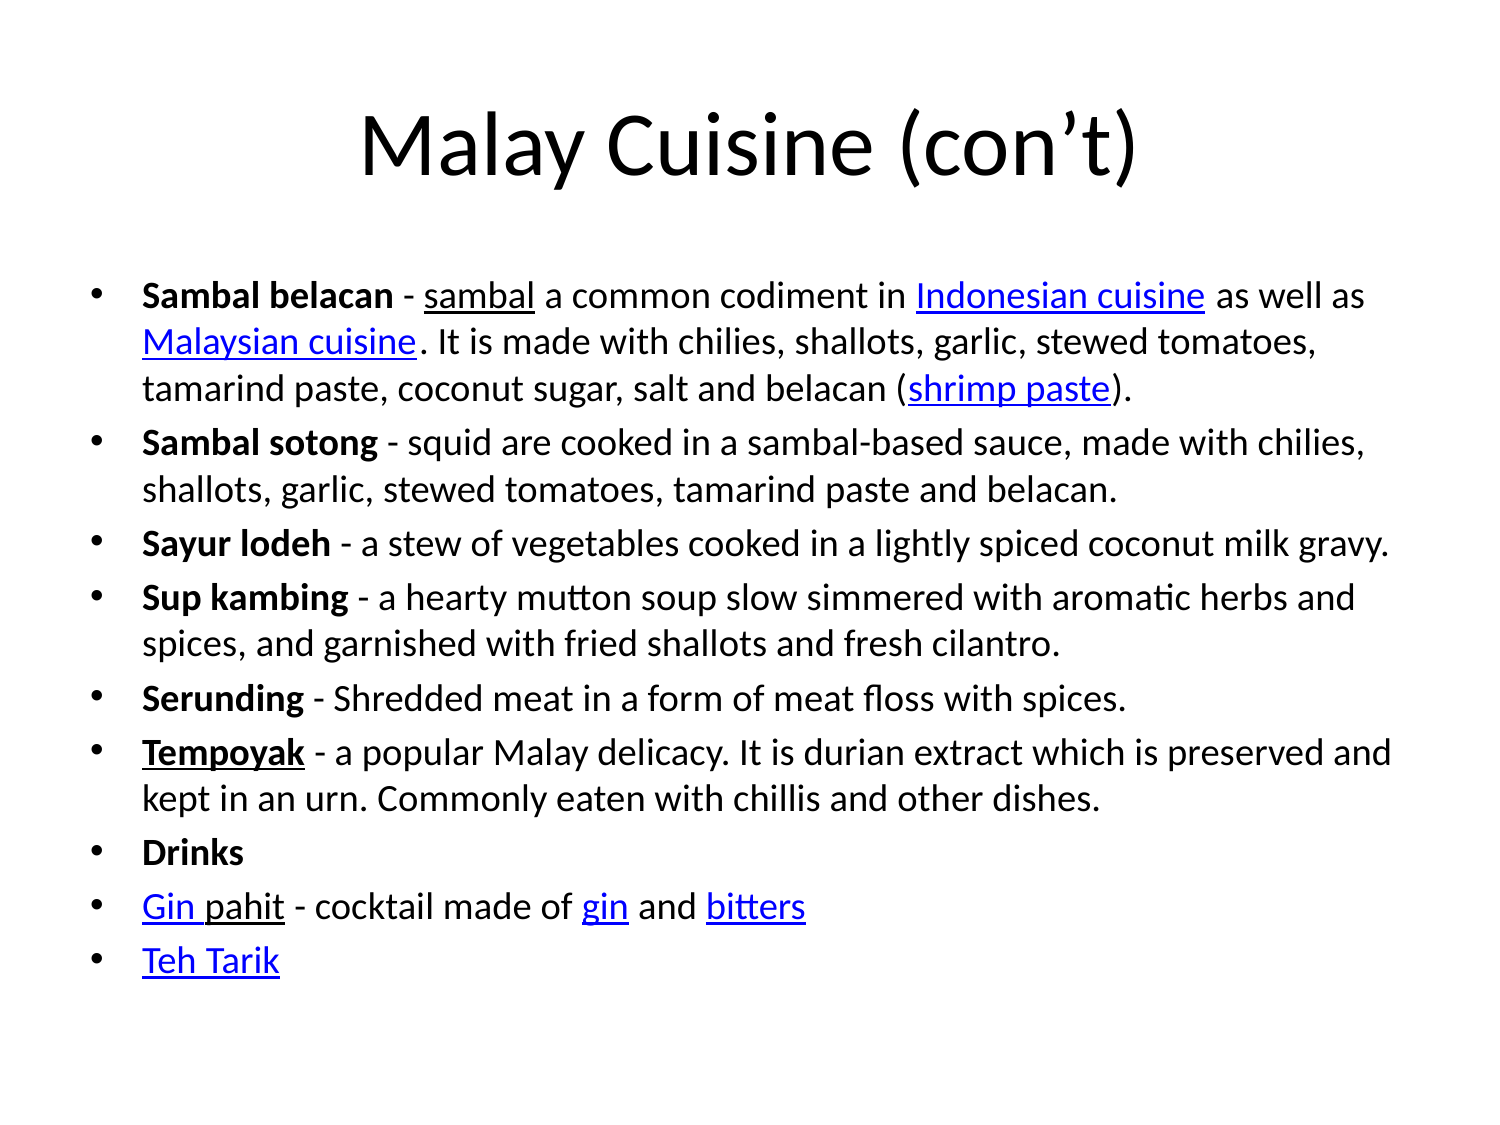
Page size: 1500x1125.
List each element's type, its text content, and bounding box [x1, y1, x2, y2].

title Malay Cuisine (con’t) [75, 45, 1425, 233]
list Sambal belacan - sambal a common codiment in Indonesian cuisine as well as Malaysian cuisine. It is made with chilies, shallots, garlic, stewed tomatoes, tamarind paste, coconut sugar, salt and belacan (shrimp paste). Sambal sotong - squid are cooked in a sambal-based sauce, made with chilies, shallots, garlic, stewed tomatoes, tamarind paste and belacan. Sayur lodeh - a stew of vegetables cooked in a lightly spiced coconut milk gravy. Sup kambing - a hearty mutton soup slow simmered with aromatic herbs and spices, and garnished with fried shallots and fresh cilantro. Serunding - Shredded meat in a form of meat floss with spices. Tempoyak - a popular Malay delicacy. It is durian extract which is preserved and kept in an urn. Commonly eaten with chillis and other dishes. Drinks Gin pahit - cocktail made of gin and bitters Teh Tarik [75, 262, 1425, 1005]
